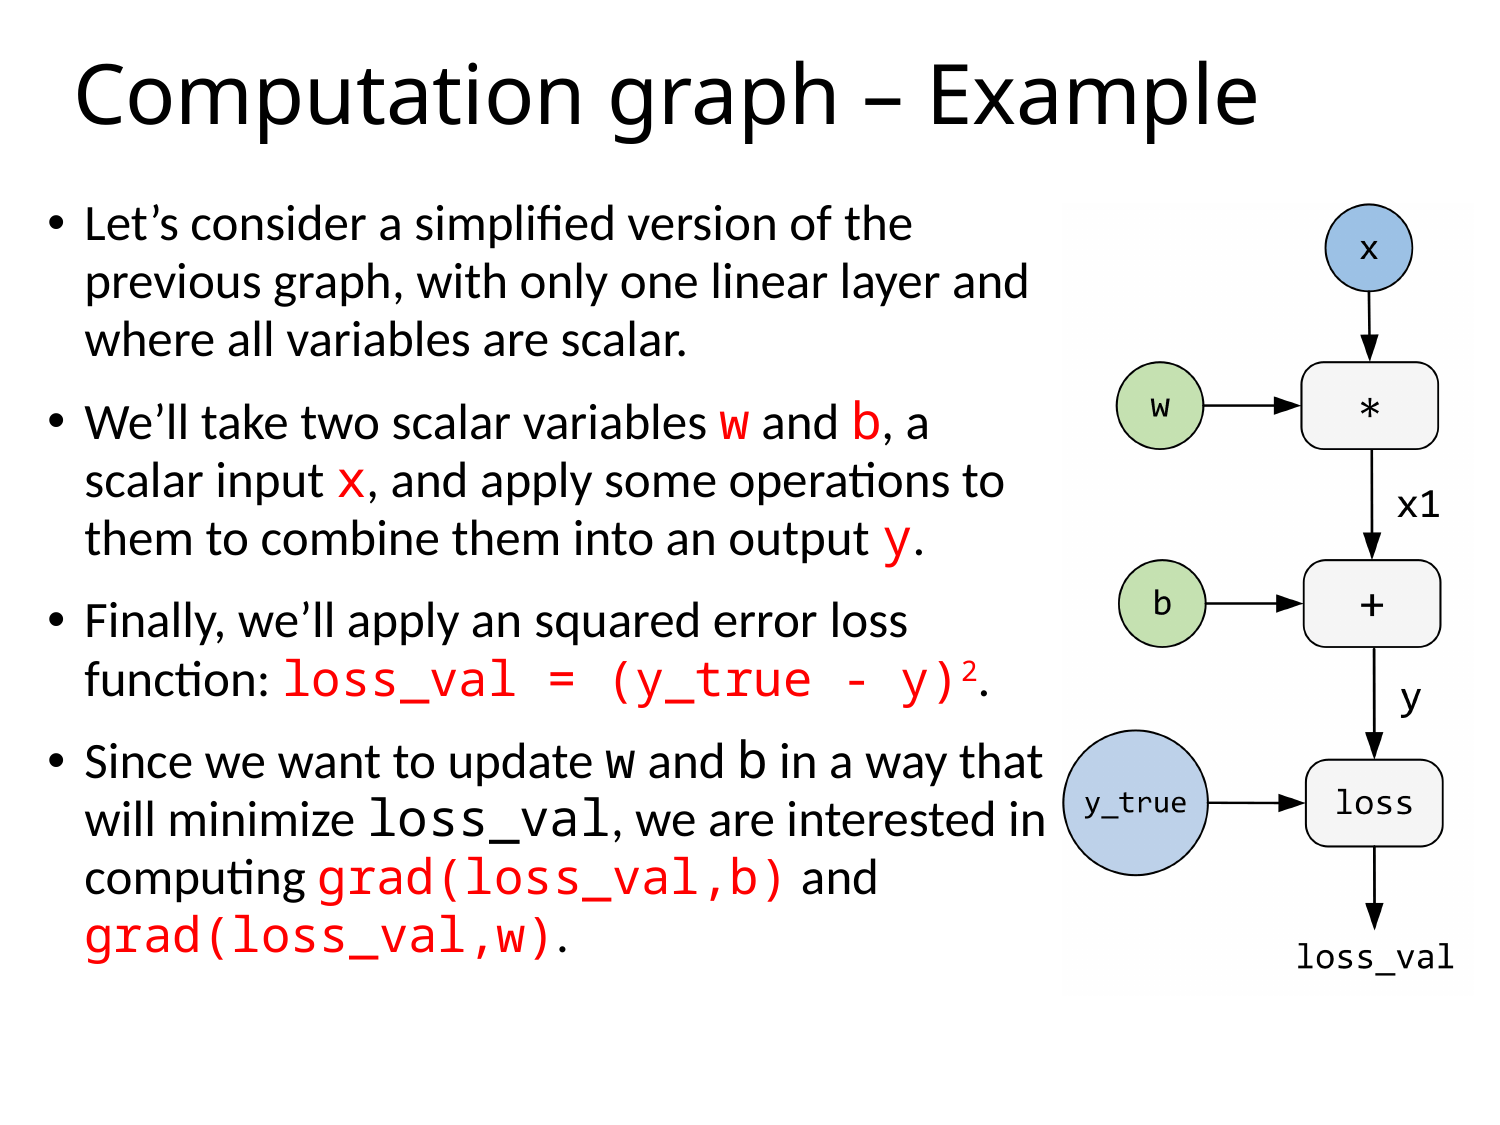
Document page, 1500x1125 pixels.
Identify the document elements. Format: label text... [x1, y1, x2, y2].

list Let’s consider a simplified version of the previous graph, with only one linear layer and where all variables are scalar. We’ll take two scalar variables w and b, a scalar input x, and apply some operations to them to combine them into an output y. Finally, we’ll apply an squared error loss function: loss_val = (y_true - y)2. Since we want to update w and b in a way that will minimize loss_val, we are interested in computing grad(loss_val,b) and grad(loss_val,w). [32, 186, 1067, 1017]
title Computation graph – Example [58, 37, 1486, 158]
picture [1062, 203, 1474, 996]
